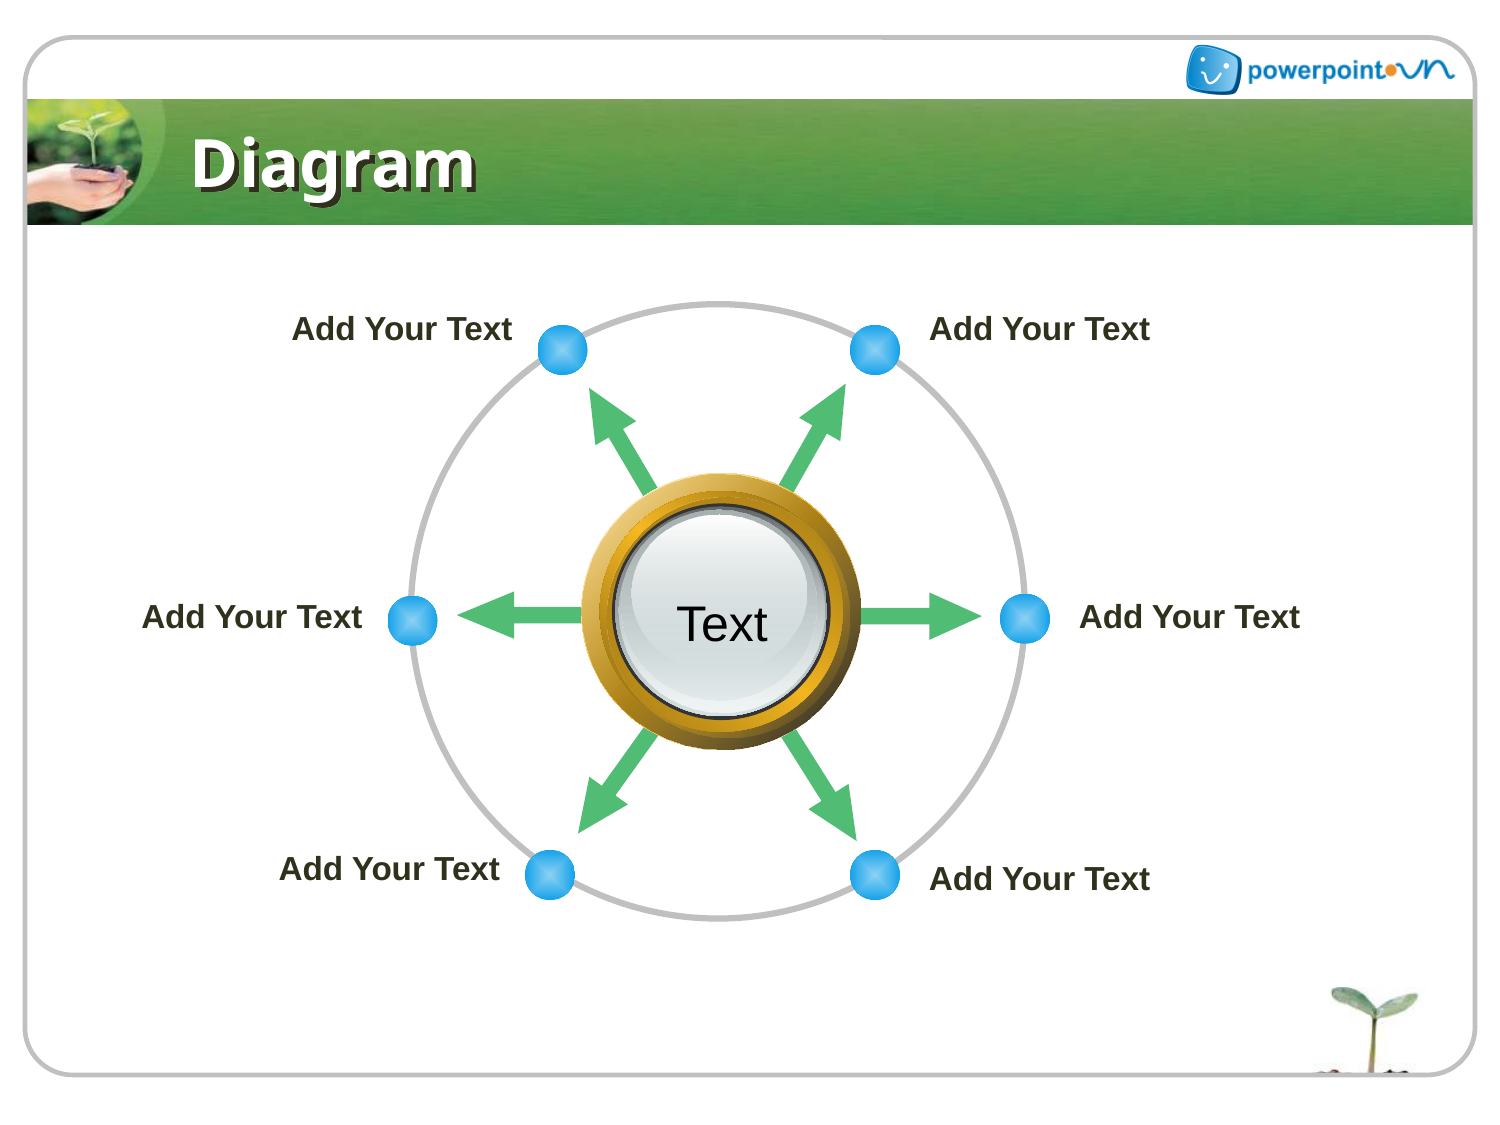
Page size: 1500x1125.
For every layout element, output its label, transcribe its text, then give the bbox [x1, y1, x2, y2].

title Diagram [174, 117, 1429, 205]
picture [1183, 43, 1466, 96]
picture [1312, 987, 1425, 1072]
picture [28, 99, 1472, 225]
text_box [122, 299, 1319, 919]
